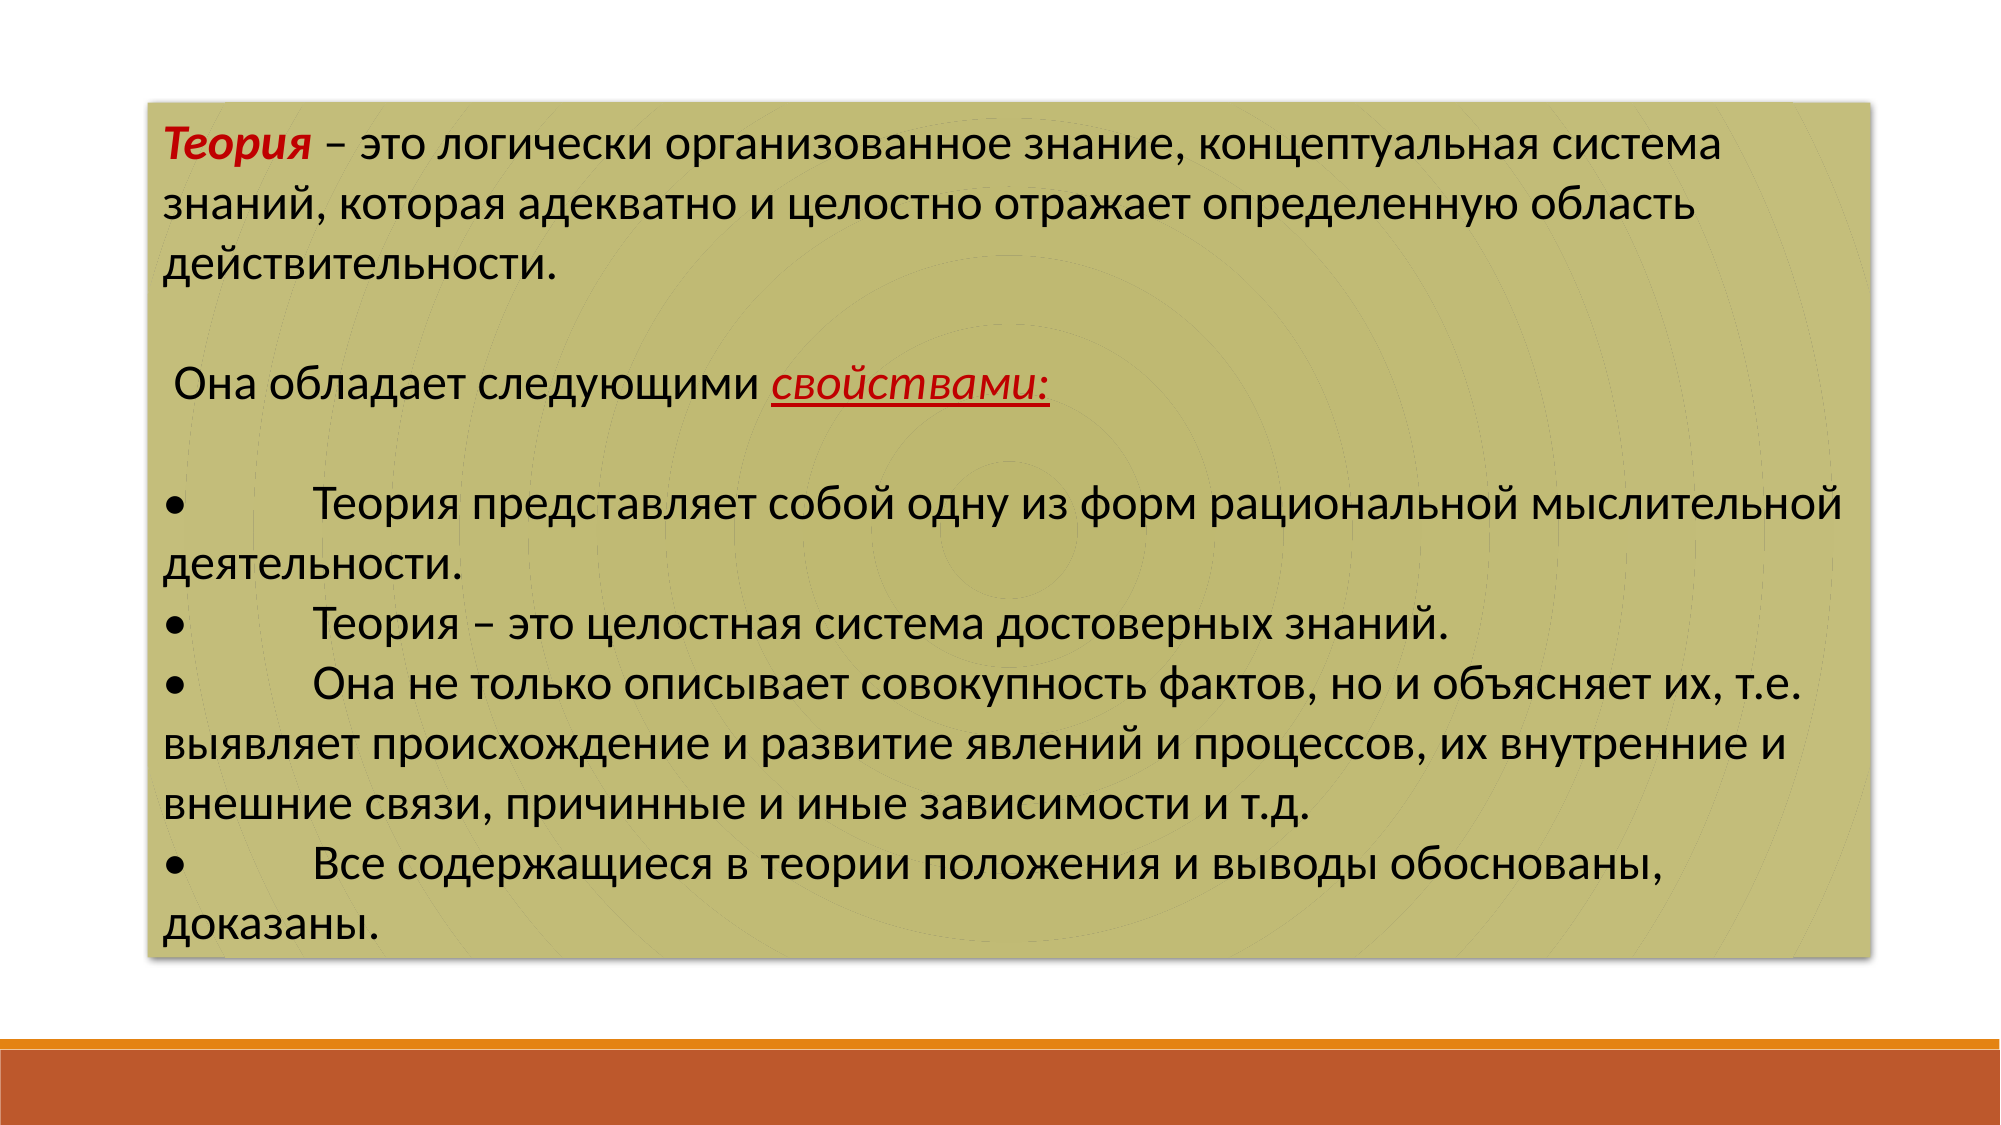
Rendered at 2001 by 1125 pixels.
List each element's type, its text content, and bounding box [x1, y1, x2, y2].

text_box Теория – это логически организованное знание, концептуальная система знаний, которая адекватно и целостно отражает определенную область действительности. Она обладает следующими свойствами: • Теория представляет собой одну из форм рациональной мыслительной деятельности. • Теория – это целостная система достоверных знаний. • Она не только описывает совокупность фактов, но и объясняет их, т.е. выявляет происхождение и развитие явлений и процессов, их внутренние и внешние связи, причинные и иные зависимости и т.д. • Все содержащиеся в теории положения и выводы обоснованы, доказаны. [147, 102, 1871, 958]
